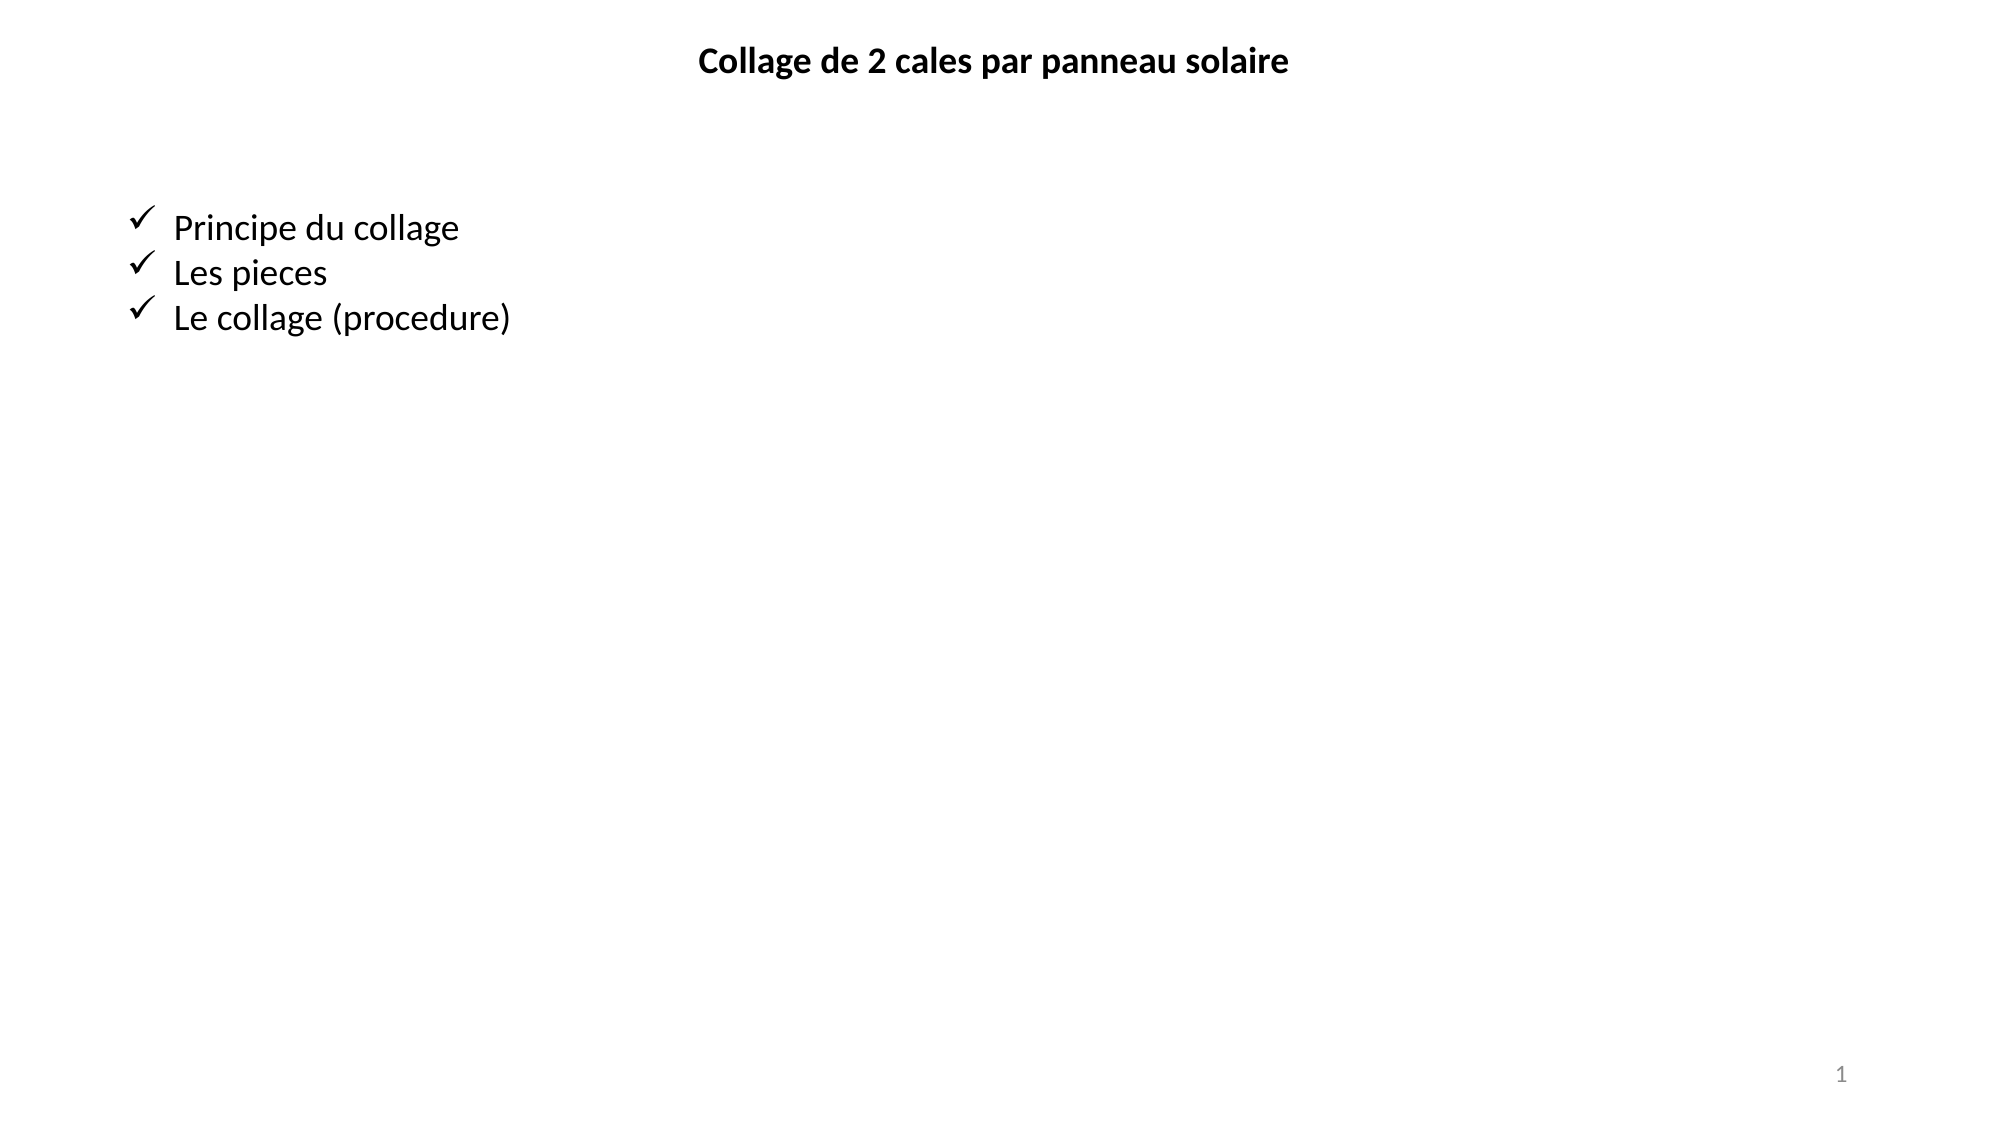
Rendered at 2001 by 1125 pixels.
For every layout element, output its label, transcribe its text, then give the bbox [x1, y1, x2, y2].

text_box Collage de 2 cales par panneau solaire [643, 28, 1345, 88]
slide_number 1 [1412, 1042, 1863, 1103]
text_box Principe du collage Les pieces Le collage (procedure) [112, 195, 1687, 346]
